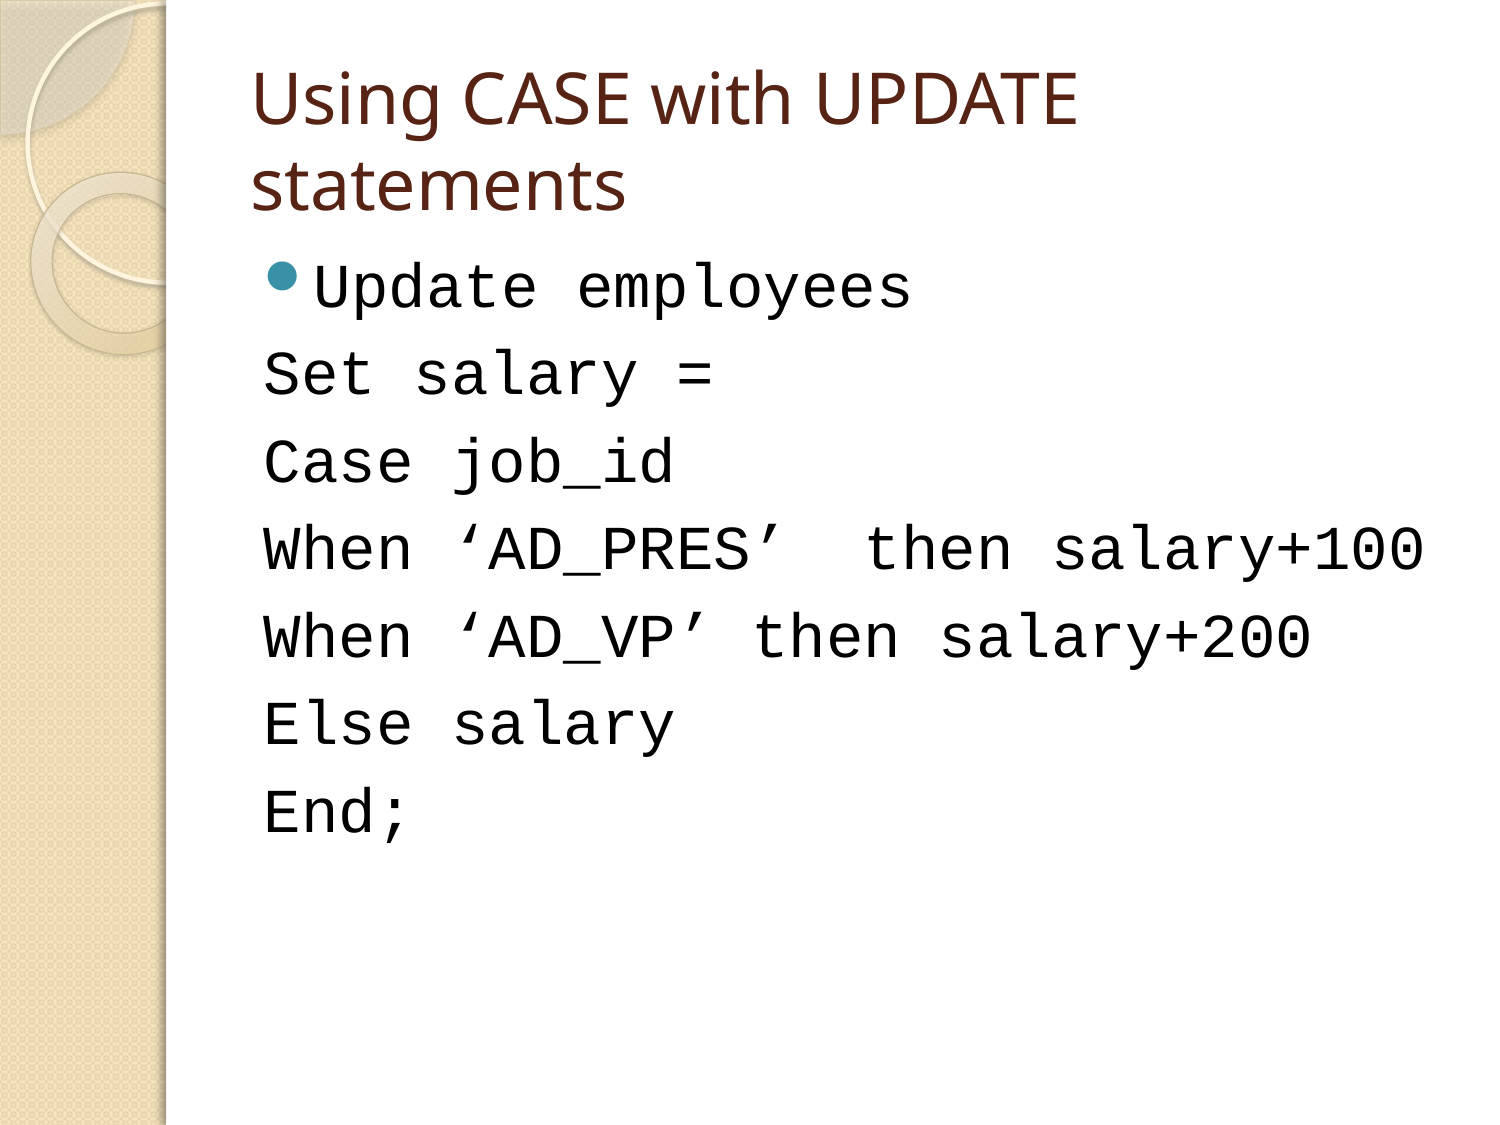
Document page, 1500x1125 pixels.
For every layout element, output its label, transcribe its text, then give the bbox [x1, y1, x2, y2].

title Using CASE with UPDATE statements [235, 45, 1466, 233]
list Update employees Set salary = Case job_id When ‘AD_PRES’ then salary+100 When ‘AD_VP’ then salary+200 Else salary End; [235, 237, 1466, 1025]
